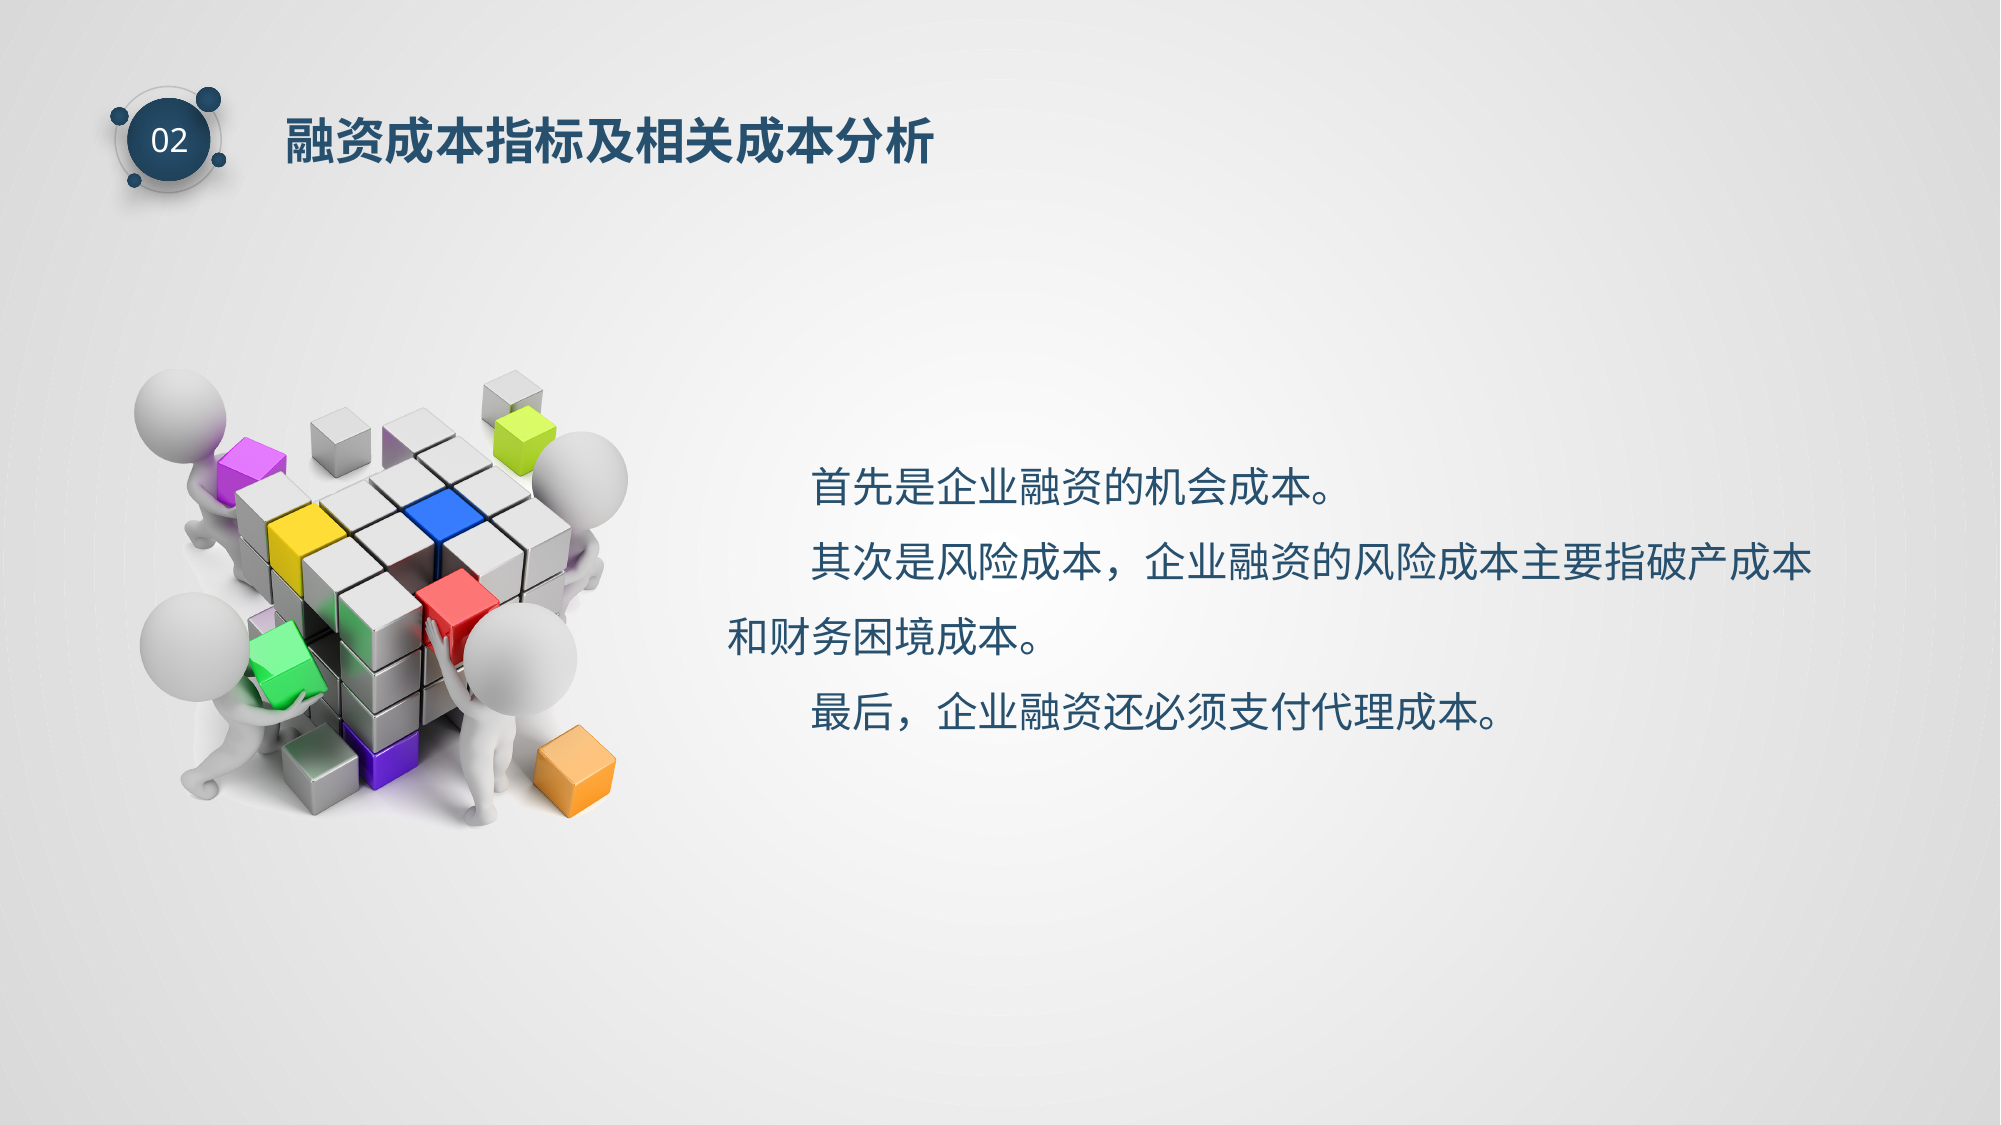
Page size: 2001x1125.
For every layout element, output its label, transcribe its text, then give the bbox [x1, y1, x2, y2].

picture [93, 317, 670, 893]
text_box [110, 86, 226, 193]
text_box 融资成本指标及相关成本分析 [270, 101, 951, 177]
text_box 首先是企业融资的机会成本。 其次是风险成本，企业融资的风险成本主要指破产成本和财务困境成本。 最后，企业融资还必须支付代理成本。 [712, 428, 1845, 743]
